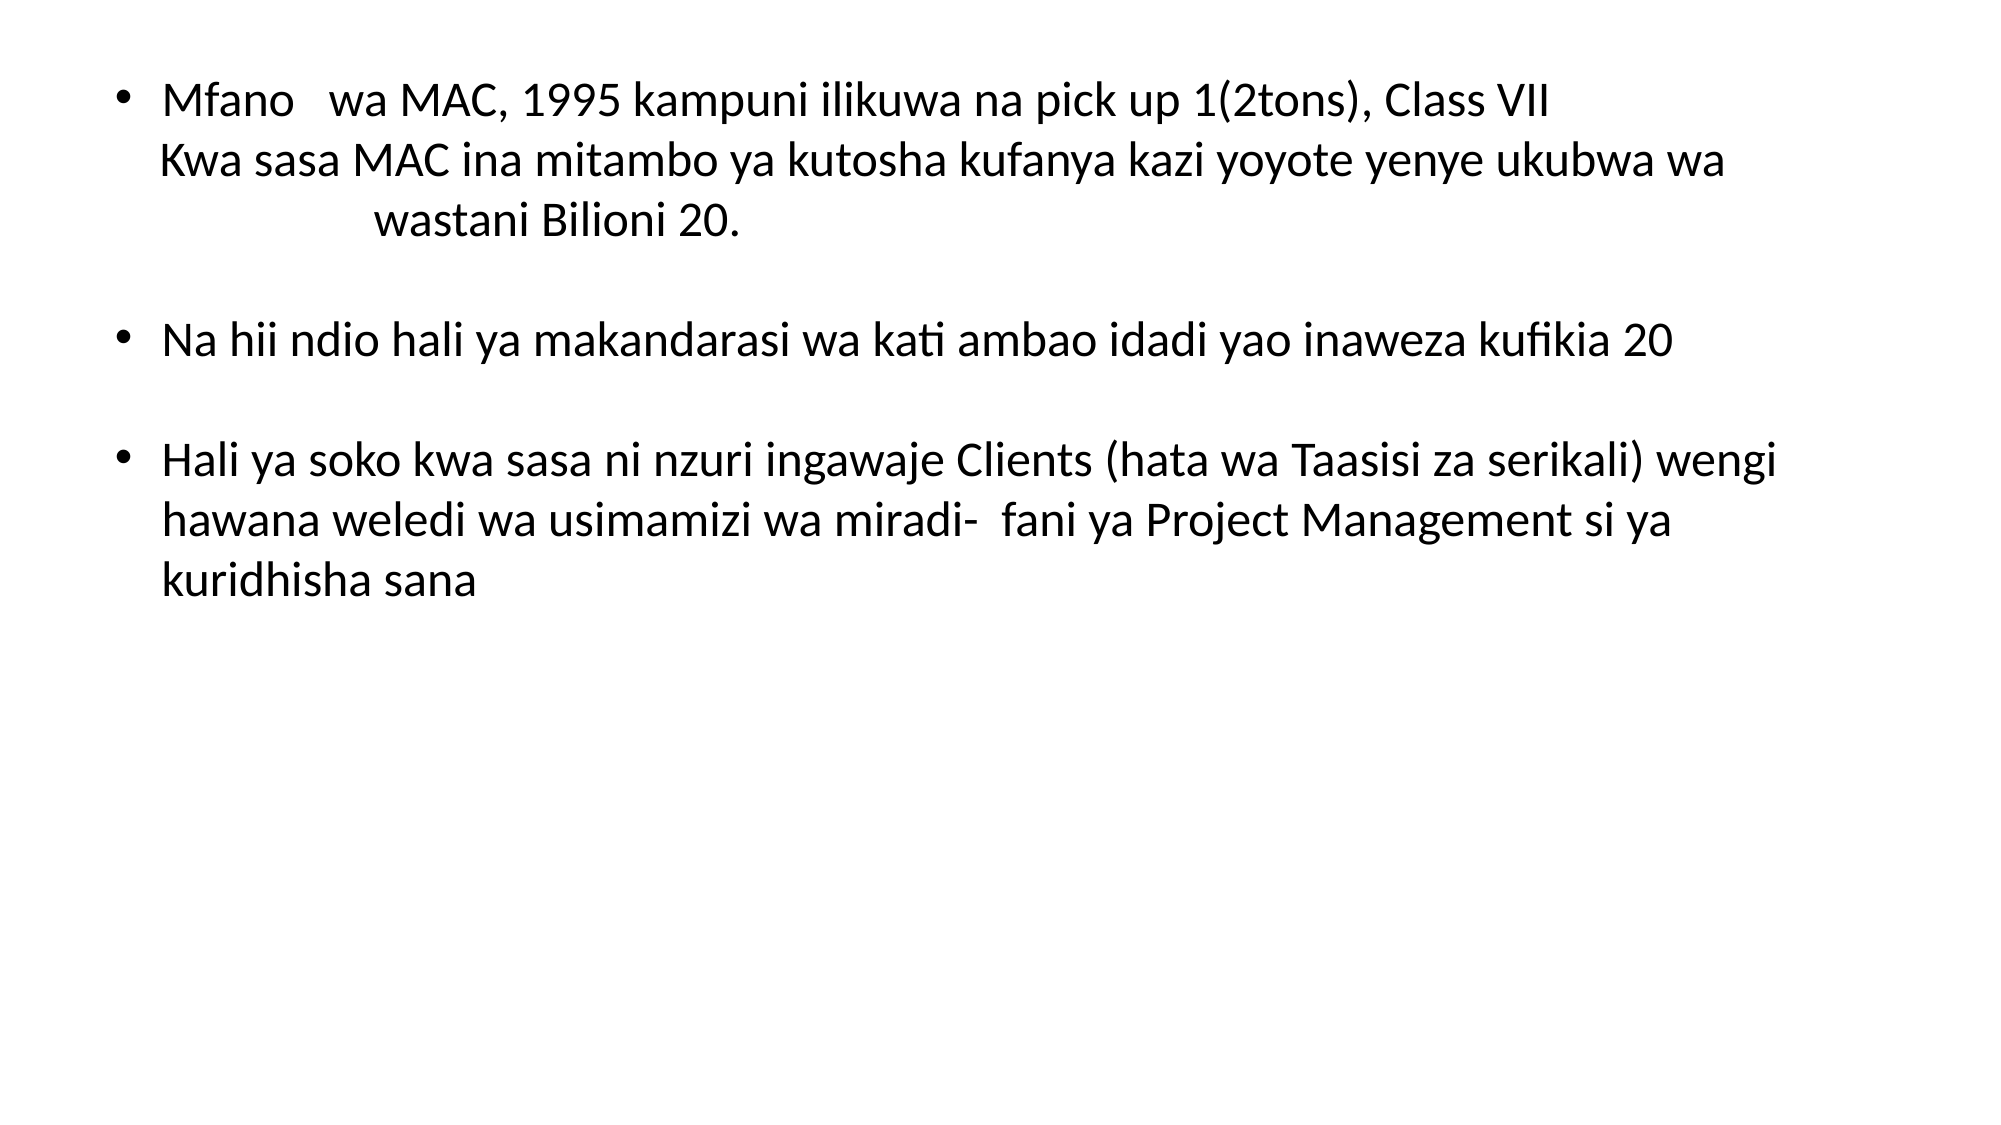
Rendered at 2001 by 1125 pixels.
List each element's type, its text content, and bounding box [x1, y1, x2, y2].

text_box Mfano wa MAC, 1995 kampuni ilikuwa na pick up 1(2tons), Class VII Kwa sasa MAC ina mitambo ya kutosha kufanya kazi yoyote yenye ukubwa wa wastani Bilioni 20. Na hii ndio hali ya makandarasi wa kati ambao idadi yao inaweza kufikia 20 Hali ya soko kwa sasa ni nzuri ingawaje Clients (hata wa Taasisi za serikali) wengi hawana weledi wa usimamizi wa miradi- fani ya Project Management si ya kuridhisha sana [99, 59, 1810, 614]
